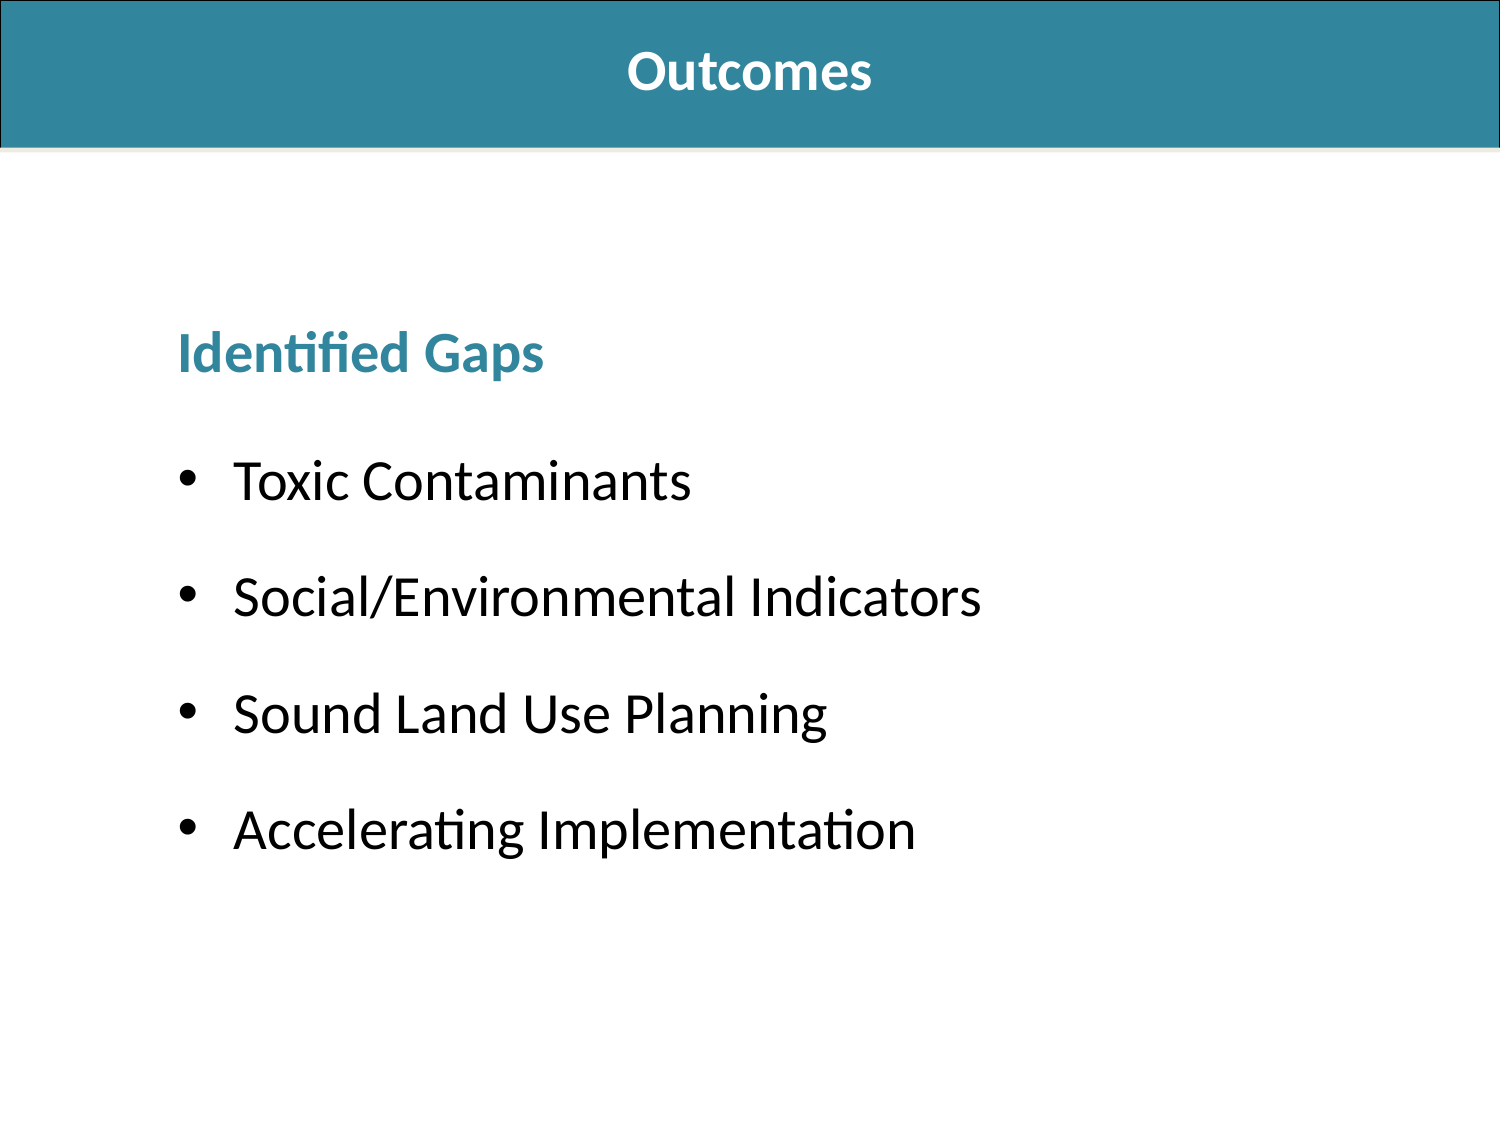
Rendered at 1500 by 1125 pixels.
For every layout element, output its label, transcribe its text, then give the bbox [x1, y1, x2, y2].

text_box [0, 0, 1500, 151]
list Identified Gaps Toxic Contaminants Social/Environmental Indicators Sound Land Use Planning Accelerating Implementation [162, 224, 1425, 900]
